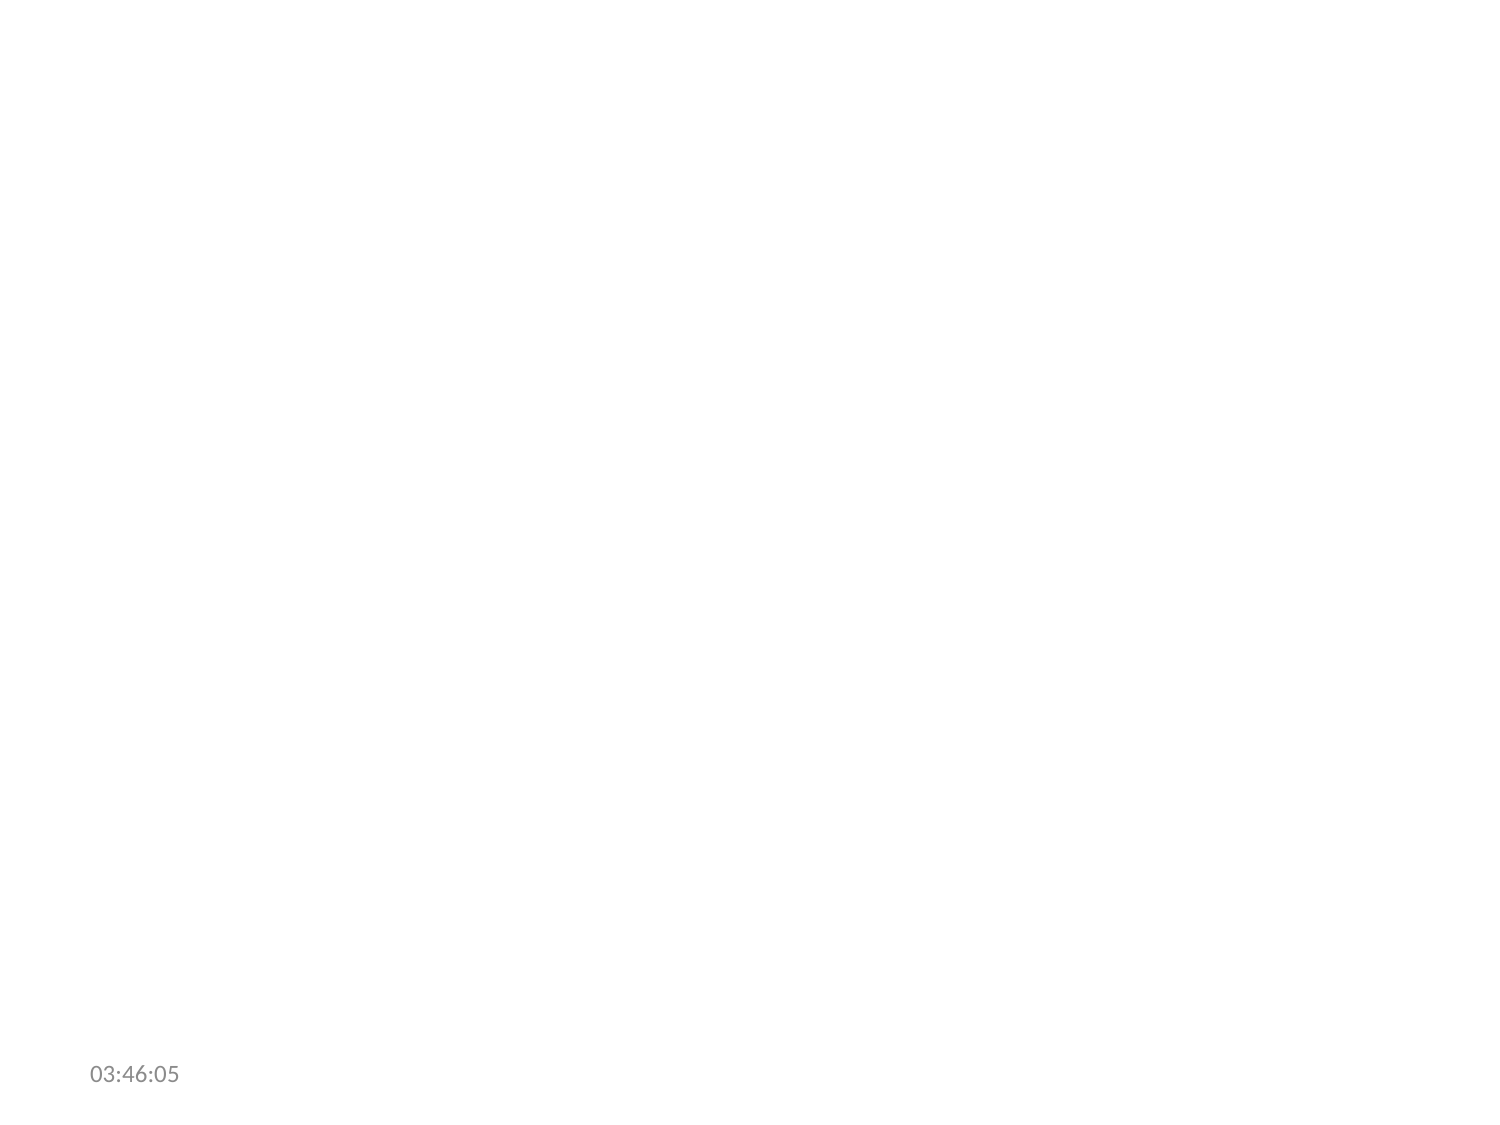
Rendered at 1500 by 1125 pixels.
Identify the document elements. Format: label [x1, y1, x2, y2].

slide_number [75, 1042, 425, 1103]
